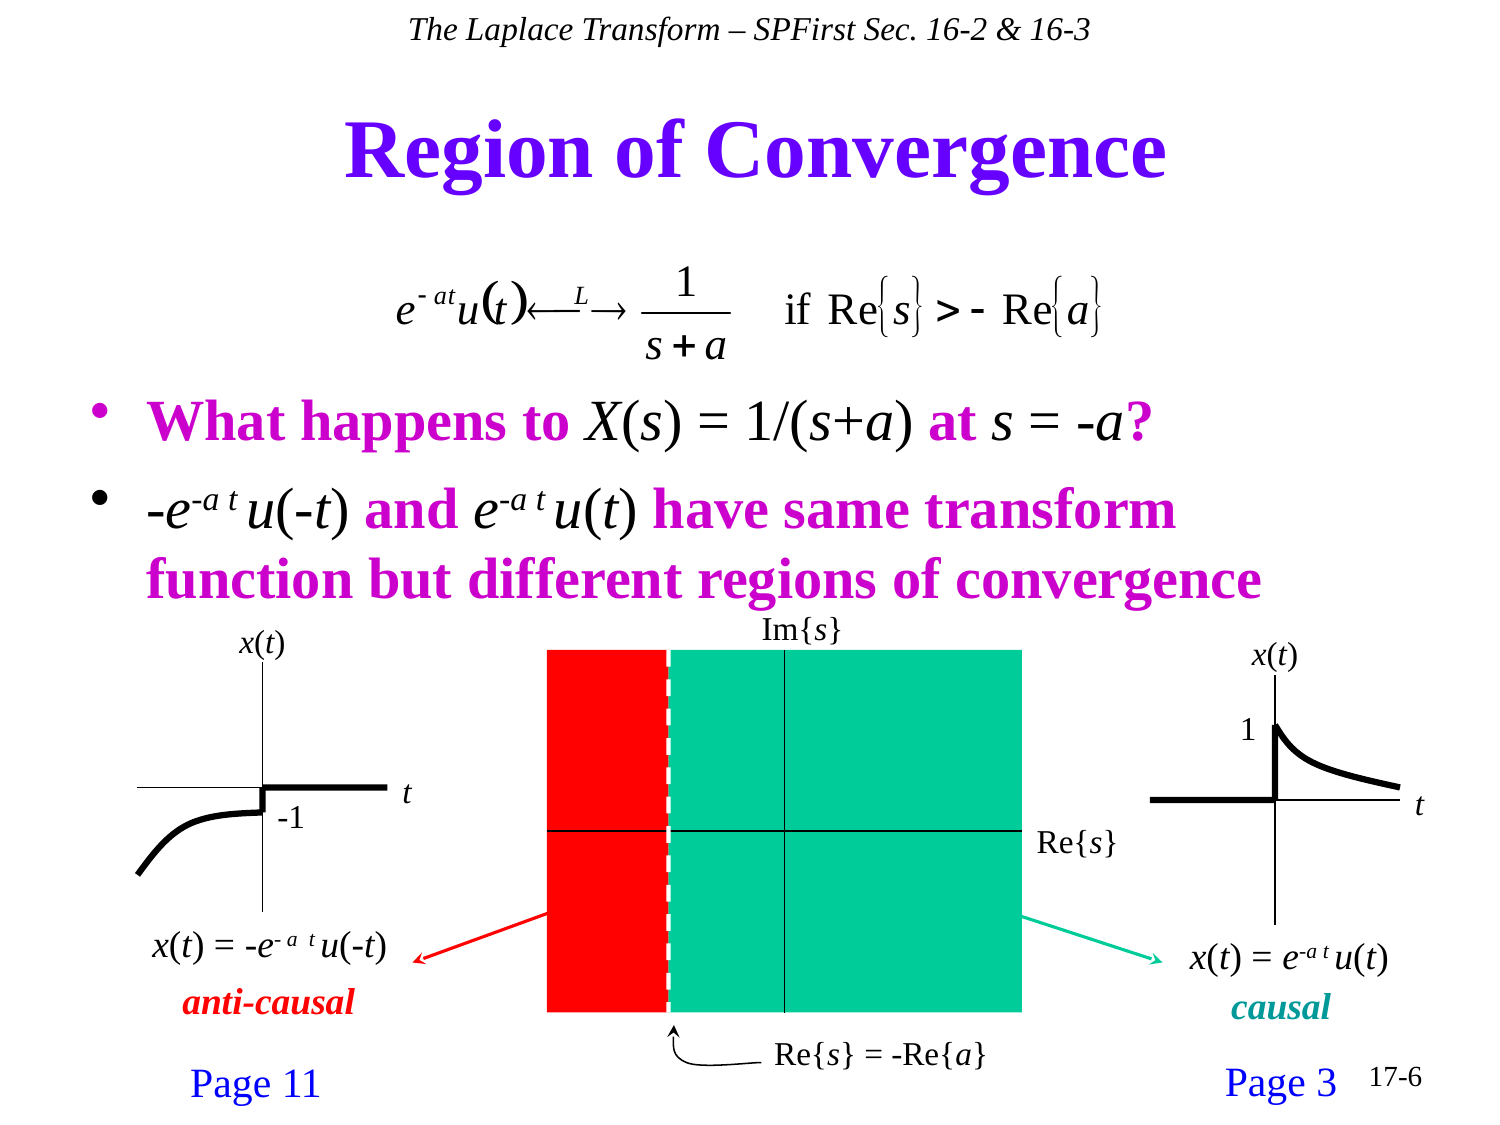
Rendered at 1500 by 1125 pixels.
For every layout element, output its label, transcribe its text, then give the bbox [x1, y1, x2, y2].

text_box -e-a t u(-t) and e-a t u(t) have same transform function but different regions of convergence [74, 463, 1350, 625]
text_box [137, 612, 451, 1031]
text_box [546, 599, 1135, 1081]
text_box Page 3 [1187, 1046, 1375, 1112]
text_box The Laplace Transform – SPFirst Sec. 16-2 & 16-3 [0, 0, 1500, 55]
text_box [389, 252, 1111, 370]
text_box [1149, 624, 1463, 1036]
text_box Page 11 [162, 1048, 350, 1113]
title Region of Convergence [75, 55, 1438, 238]
slide_number 17-6 [1124, 1049, 1438, 1125]
text_box What happens to X(s) = 1/(s+a) at s = -a? [74, 374, 1350, 463]
